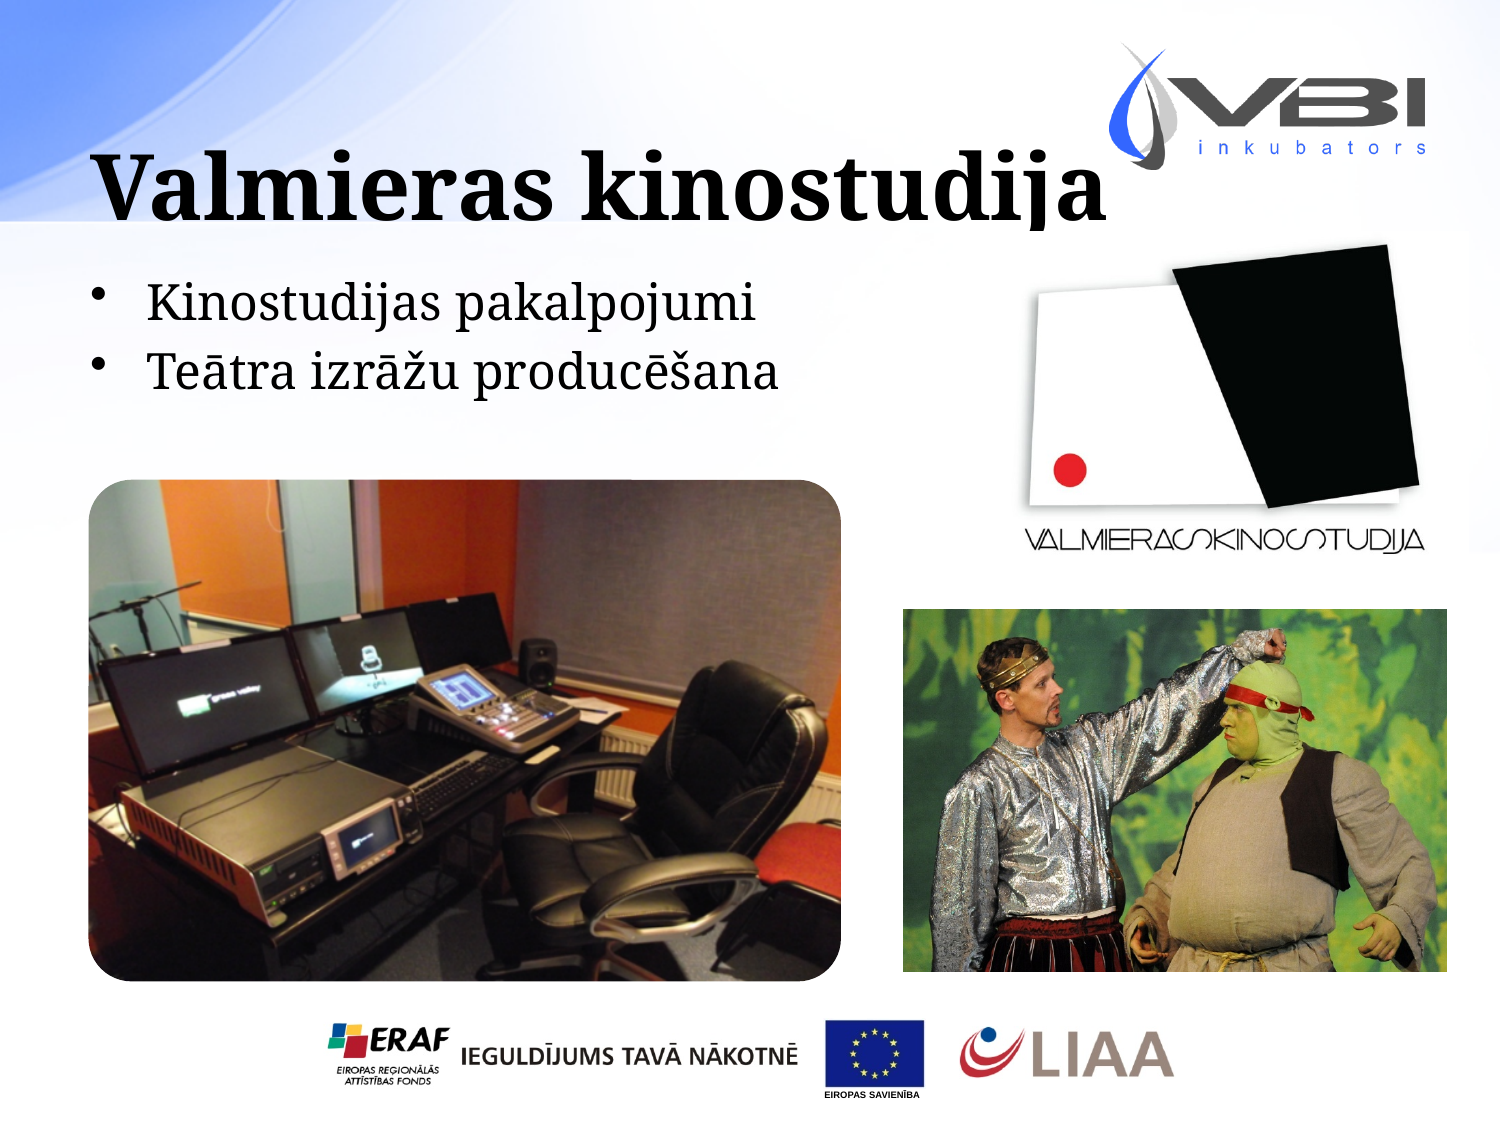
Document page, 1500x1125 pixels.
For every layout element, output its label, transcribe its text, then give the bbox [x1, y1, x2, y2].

list Kinostudijas pakalpojumi Teātra izrāžu producēšana [74, 262, 975, 457]
title Valmieras kinostudija [74, 58, 1426, 247]
picture [0, 0, 1500, 1125]
